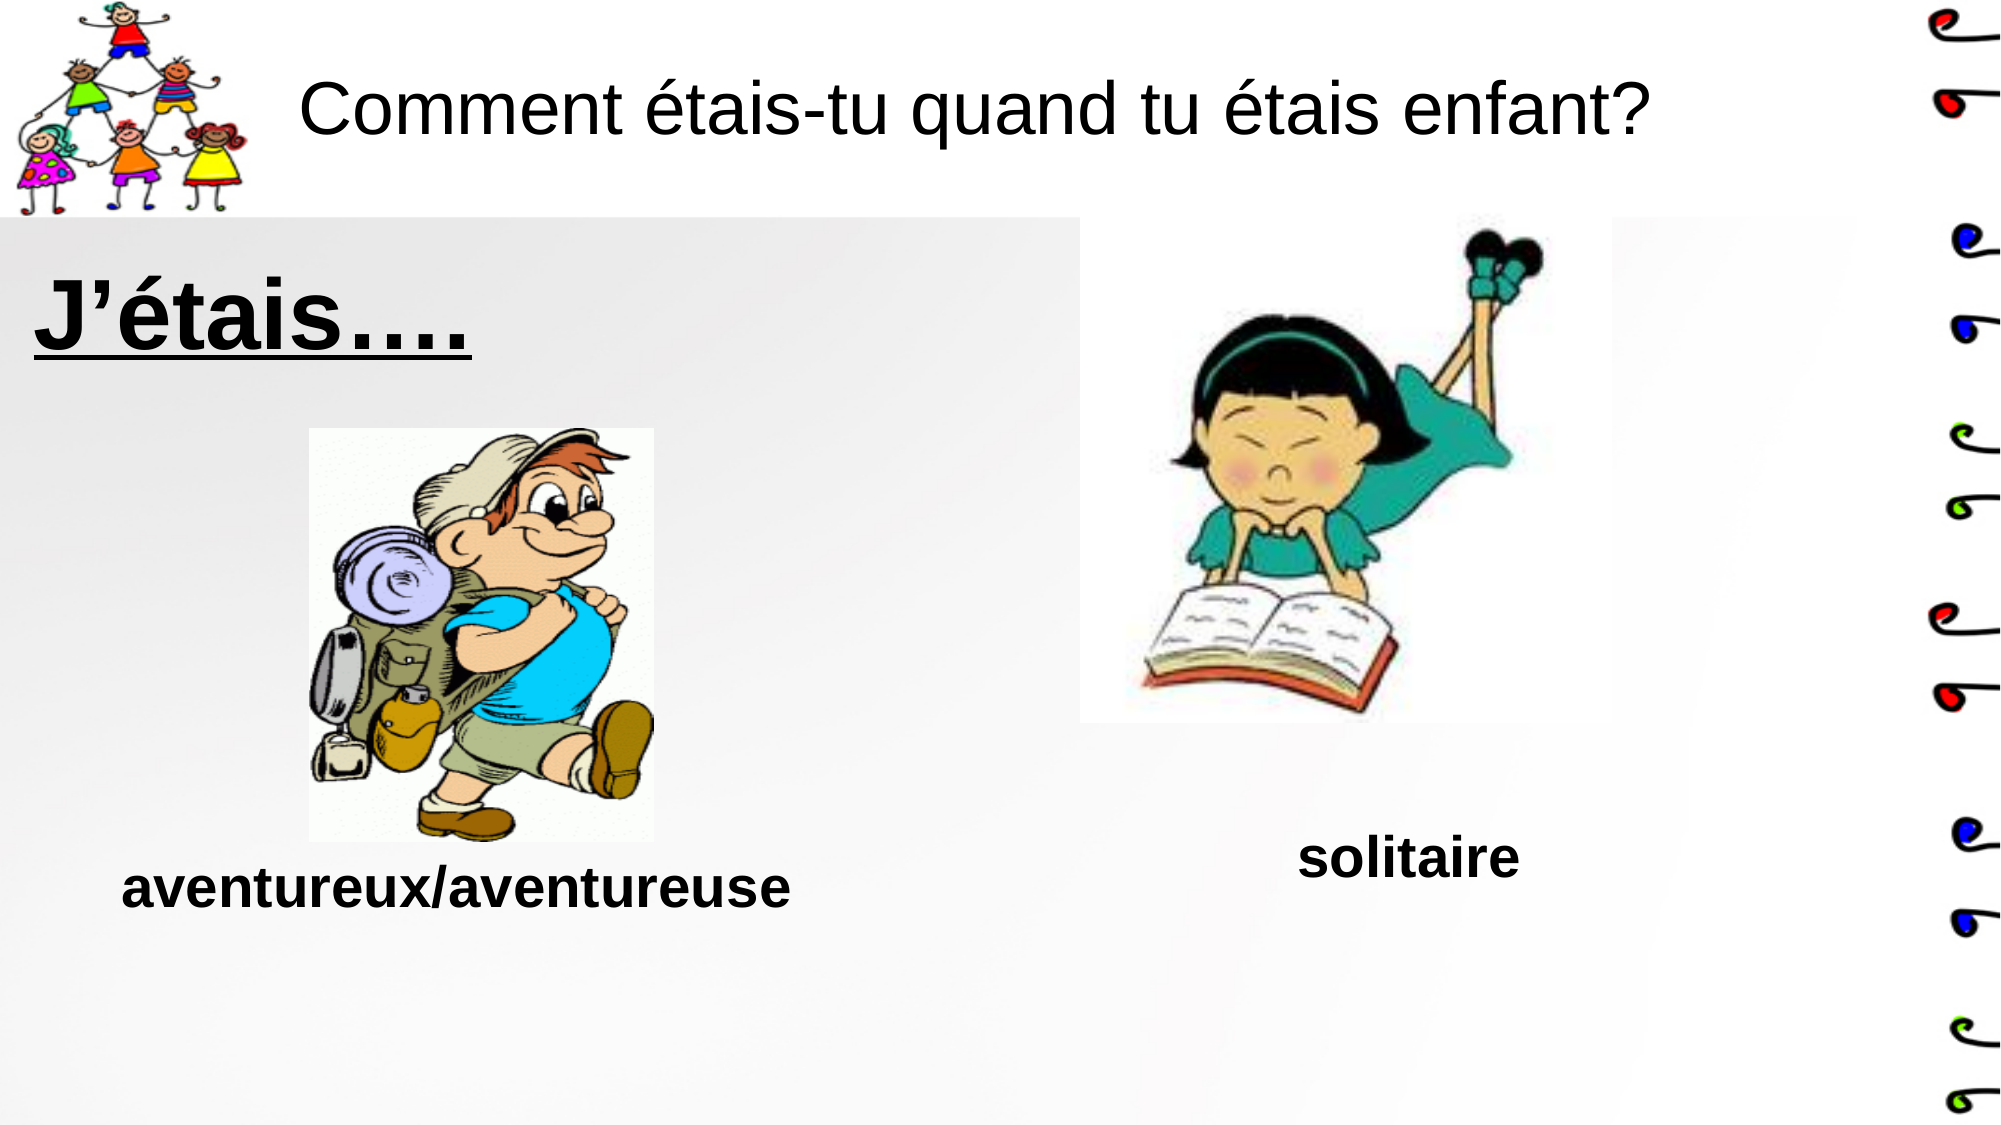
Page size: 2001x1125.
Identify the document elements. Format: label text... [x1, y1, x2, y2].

text_box J’étais…. [18, 242, 857, 377]
title Comment étais-tu quand tu étais enfant? [283, 16, 1951, 192]
text_box aventureux/aventureuse [106, 841, 857, 927]
text_box solitaire [1282, 812, 1612, 897]
picture [0, 0, 2001, 1125]
